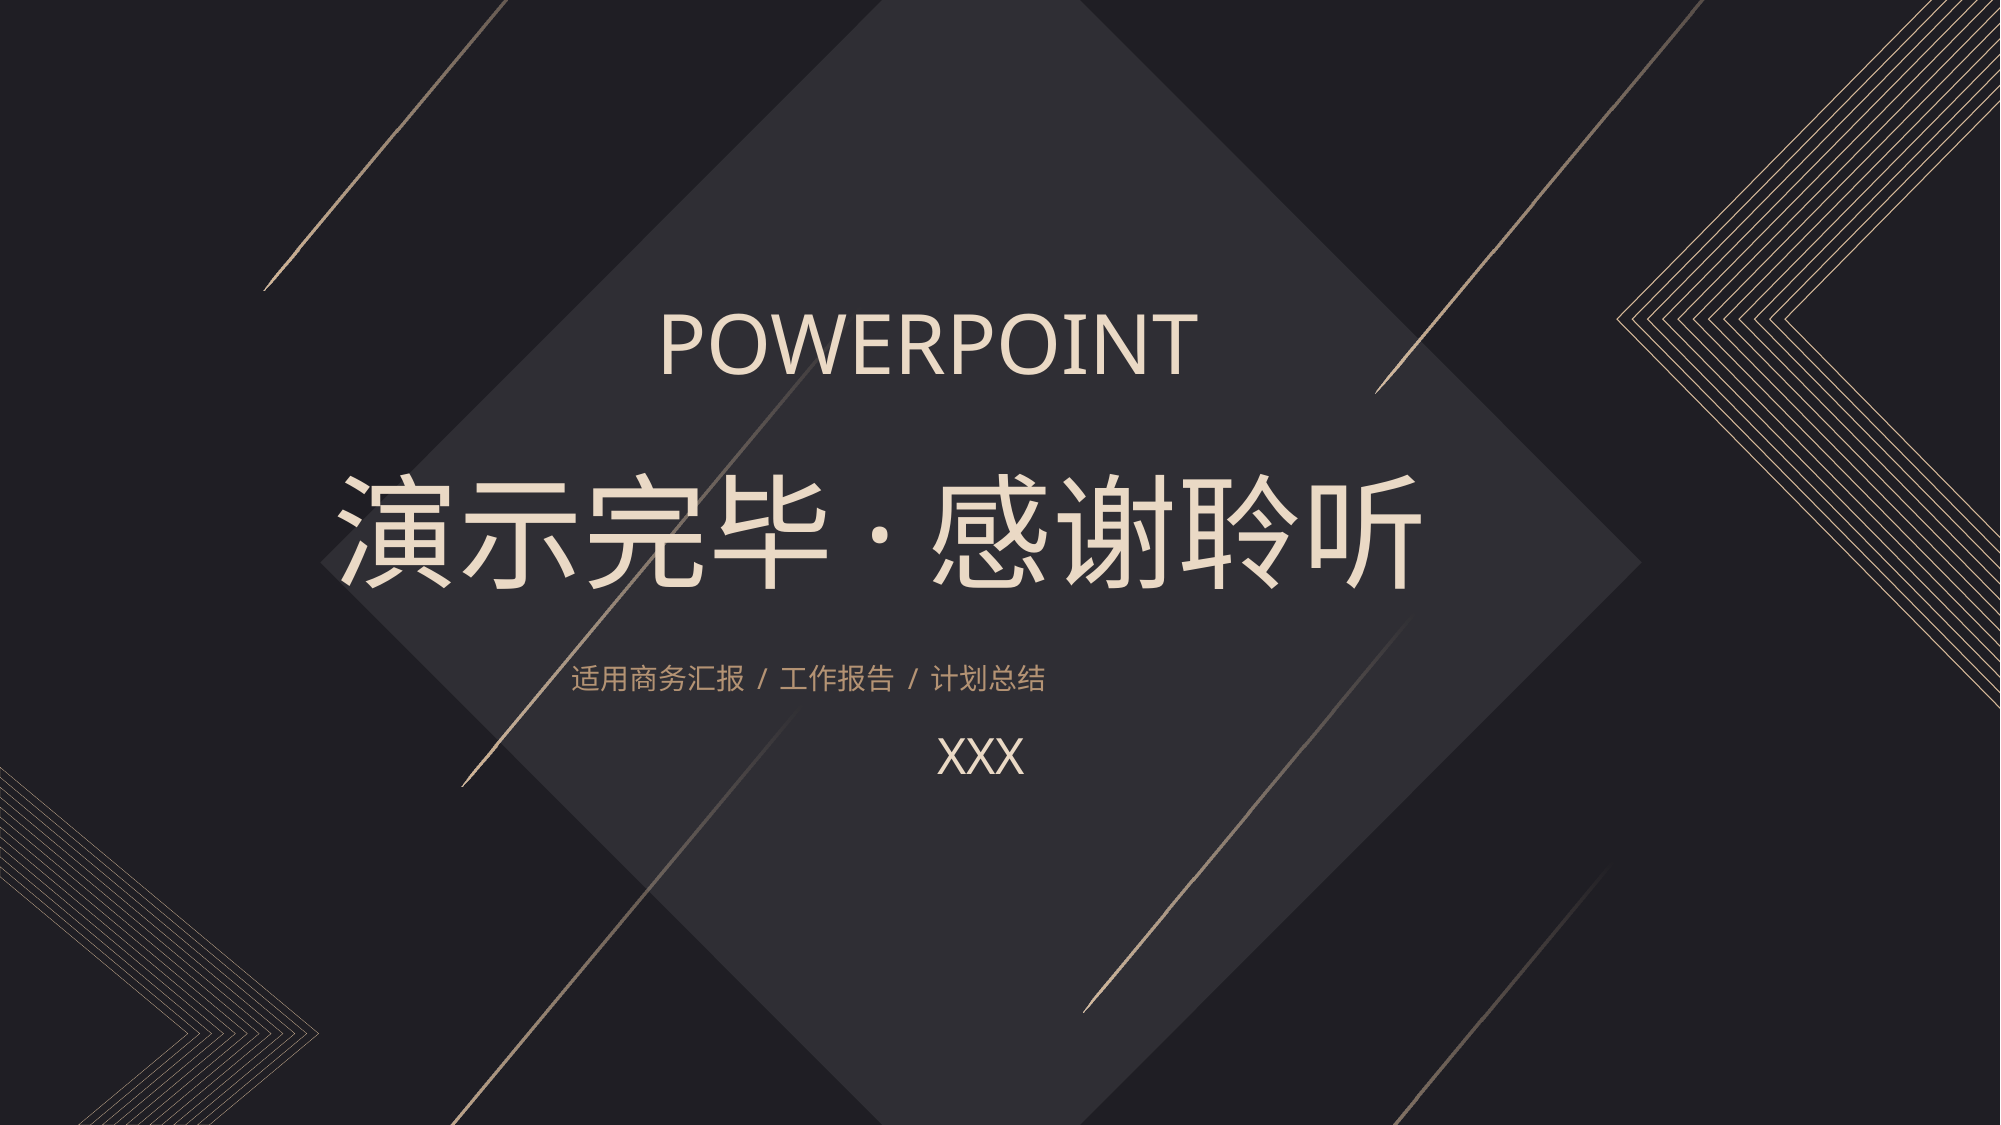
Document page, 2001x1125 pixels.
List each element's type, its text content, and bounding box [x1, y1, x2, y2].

text_box 演示完毕·感谢聆听 [318, 446, 1591, 612]
text_box [1390, 858, 1617, 1125]
text_box POWERPOINT [641, 283, 1215, 399]
text_box [435, 0, 1527, 446]
text_box [1419, 0, 1706, 340]
text_box 适用商务汇报/工作报告/计划总结 [556, 647, 1449, 699]
text_box [1615, 0, 2000, 710]
text_box [549, 793, 1413, 1125]
text_box XXX [362, 699, 1600, 793]
text_box [261, 0, 509, 294]
text_box [368, 510, 1644, 699]
text_box [448, 889, 648, 1125]
text_box [0, 765, 321, 1125]
